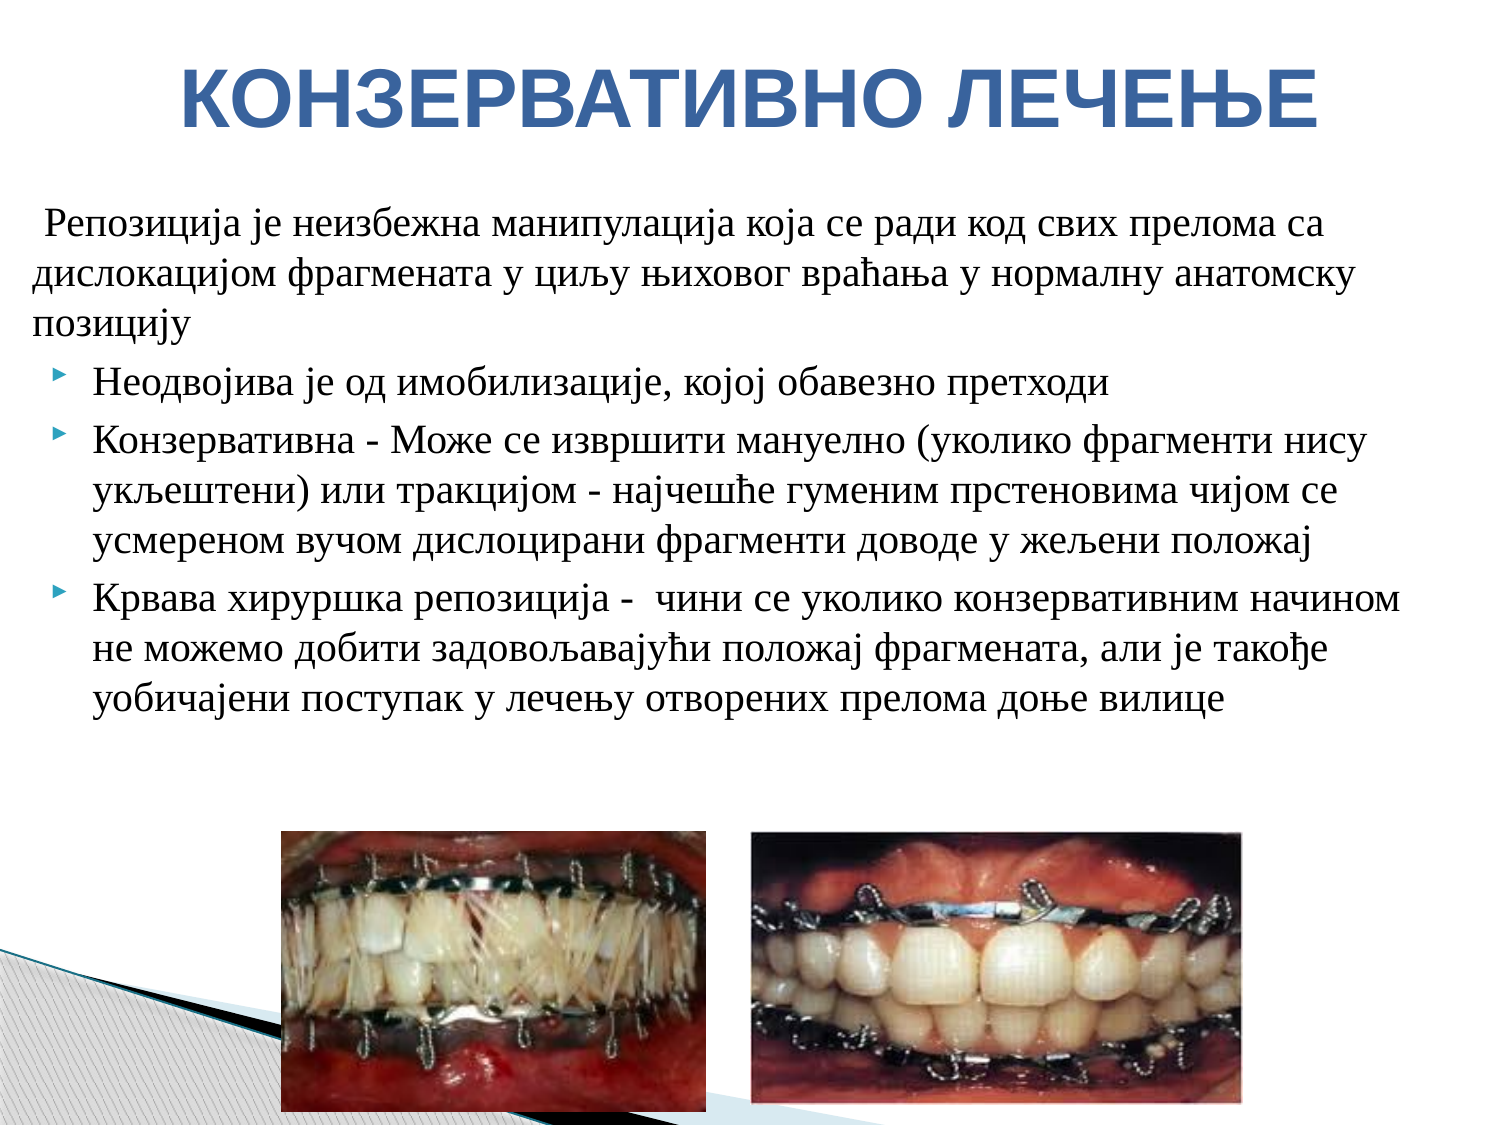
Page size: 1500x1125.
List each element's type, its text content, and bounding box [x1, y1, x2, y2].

picture [281, 831, 706, 1112]
picture [749, 831, 1243, 1105]
list Репозиција је неизбежна манипулација која се ради код свих прелома са дислокацијом фрагмената у циљу њиховог враћања у нормалну анатомску позицију Неодвојива је од имобилизације, којој обавезно претходи Конзервативна - Може се извршити мануелно (уколико фрагменти нису укљештени) или тракцијом - најчешће гуменим прстеновима чијом се усмереном вучом дислоцирани фрагменти доводе у жељени положај Крвава хируршка репозиција - чини се уколико конзервативним начином не можемо добити задовољавајући положај фрагмената, али је такође уобичајени поступак у лечењу отворених прелома доње вилице [17, 187, 1425, 930]
title КОНЗЕРВАТИВНО ЛЕЧЕЊЕ [75, 0, 1425, 188]
